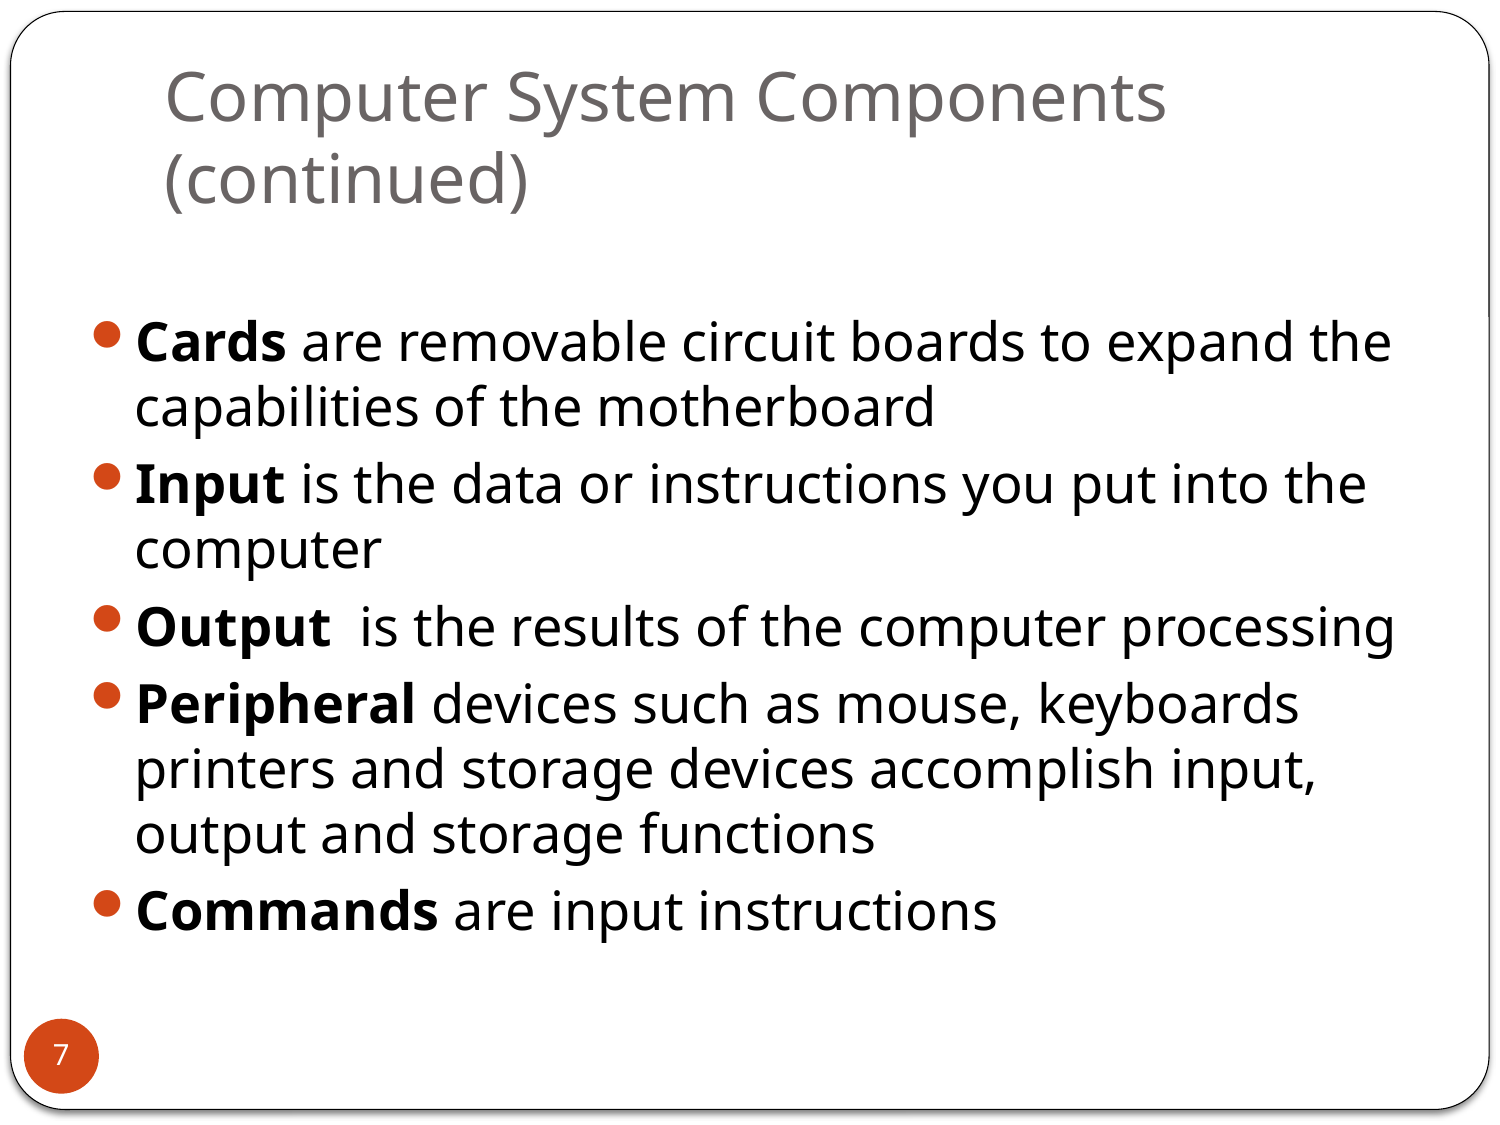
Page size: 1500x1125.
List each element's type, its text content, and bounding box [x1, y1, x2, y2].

slide_number 7 [23, 1018, 99, 1094]
list Cards are removable circuit boards to expand the capabilities of the motherboard Input is the data or instructions you put into the computer Output is the results of the computer processing Peripheral devices such as mouse, keyboards printers and storage devices accomplish input, output and storage functions Commands are input instructions [75, 299, 1425, 1125]
title Computer System Components (continued) [150, 45, 1425, 233]
